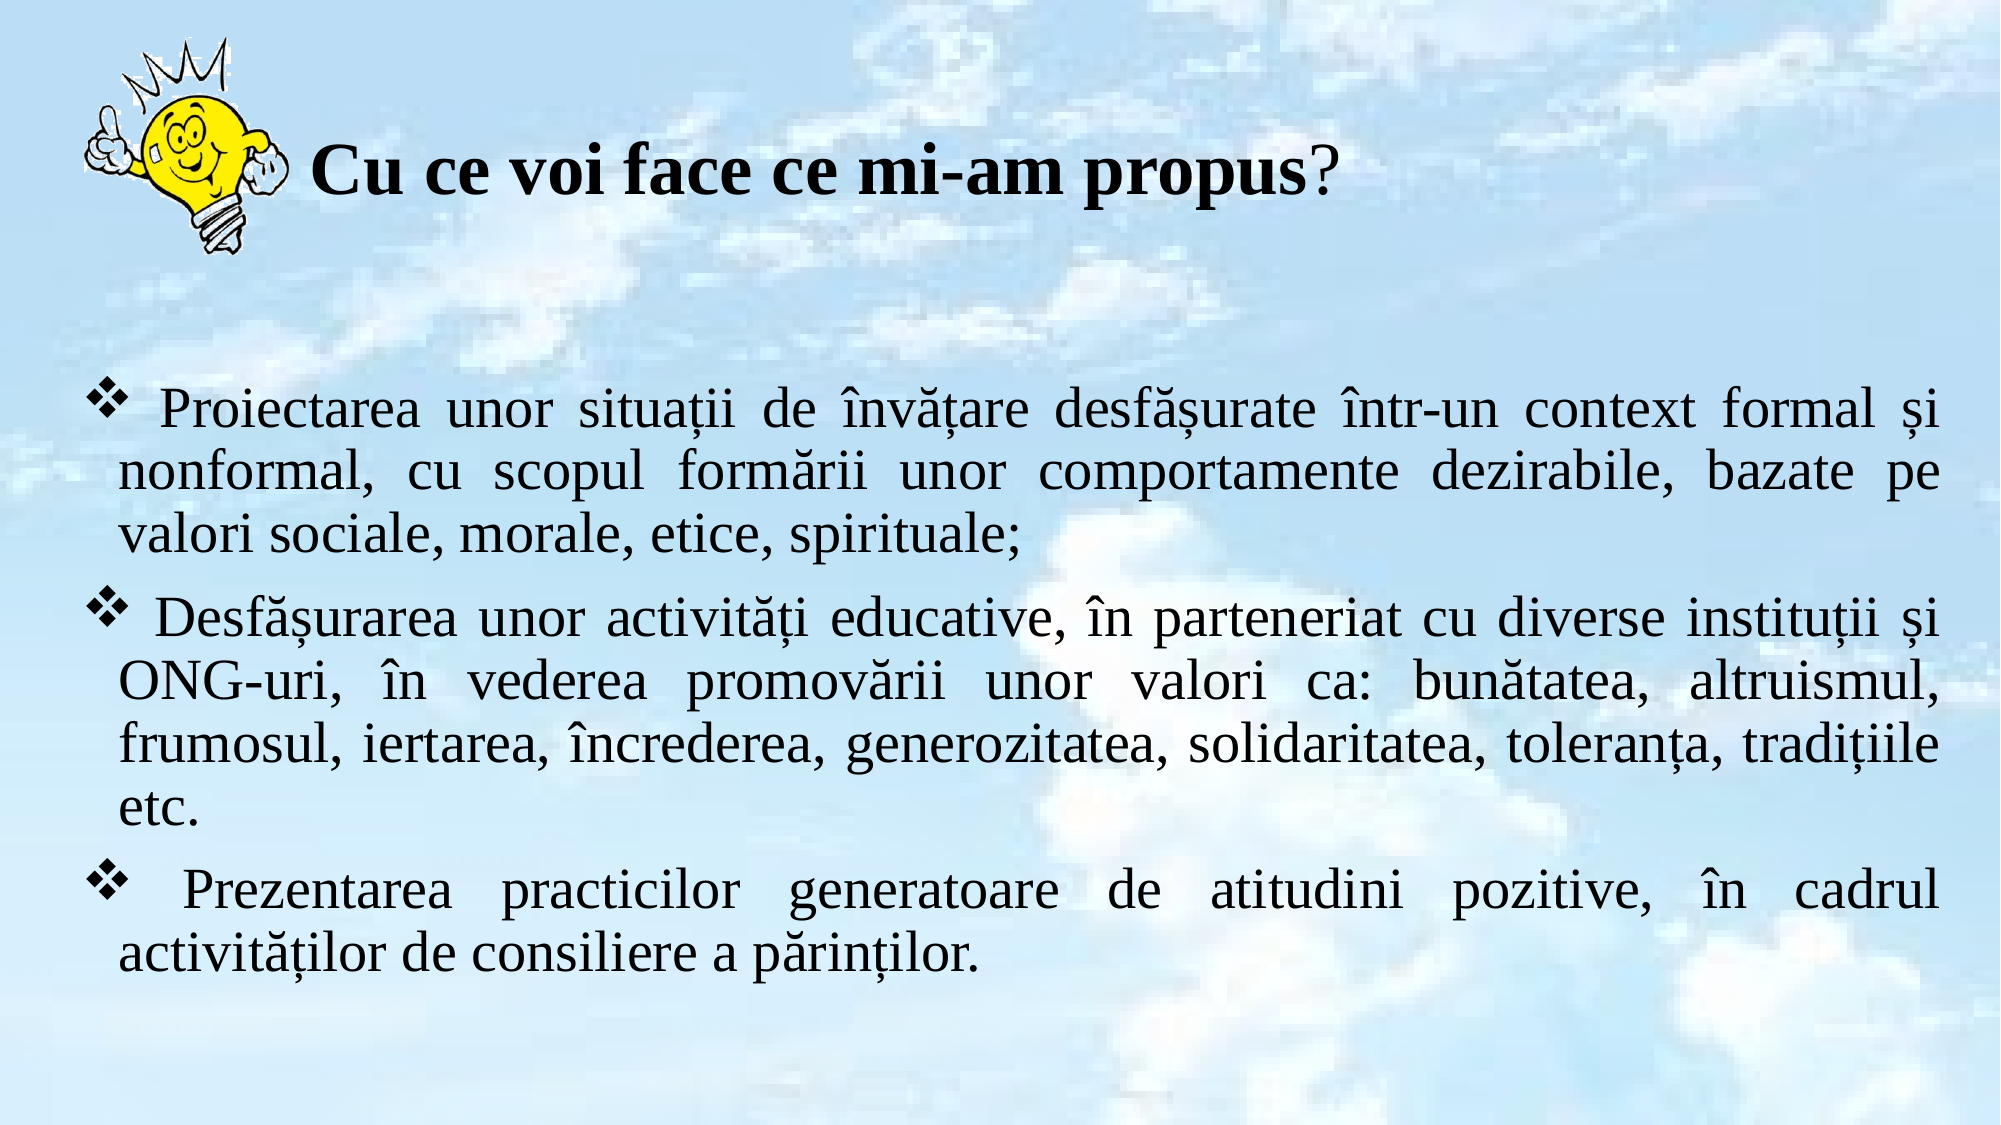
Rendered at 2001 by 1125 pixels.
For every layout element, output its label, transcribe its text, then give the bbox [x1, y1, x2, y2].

picture [84, 37, 289, 255]
list Proiectarea unor situații de învățare desfășurate într-un context formal și nonformal, cu scopul formării unor comportamente dezirabile, bazate pe valori sociale, morale, etice, spirituale; Desfășurarea unor activități educative, în parteneriat cu diverse instituții și ONG-uri, în vederea promovării unor valori ca: bunătatea, altruismul, frumosul, iertarea, încrederea, generozitatea, solidaritatea, toleranța, tradițiile etc. Prezentarea practicilor generatoare de atitudini pozitive, în cadrul activităților de consiliere a părinților. [66, 278, 1957, 1107]
title Cu ce voi face ce mi-am propus? [163, 61, 1889, 278]
